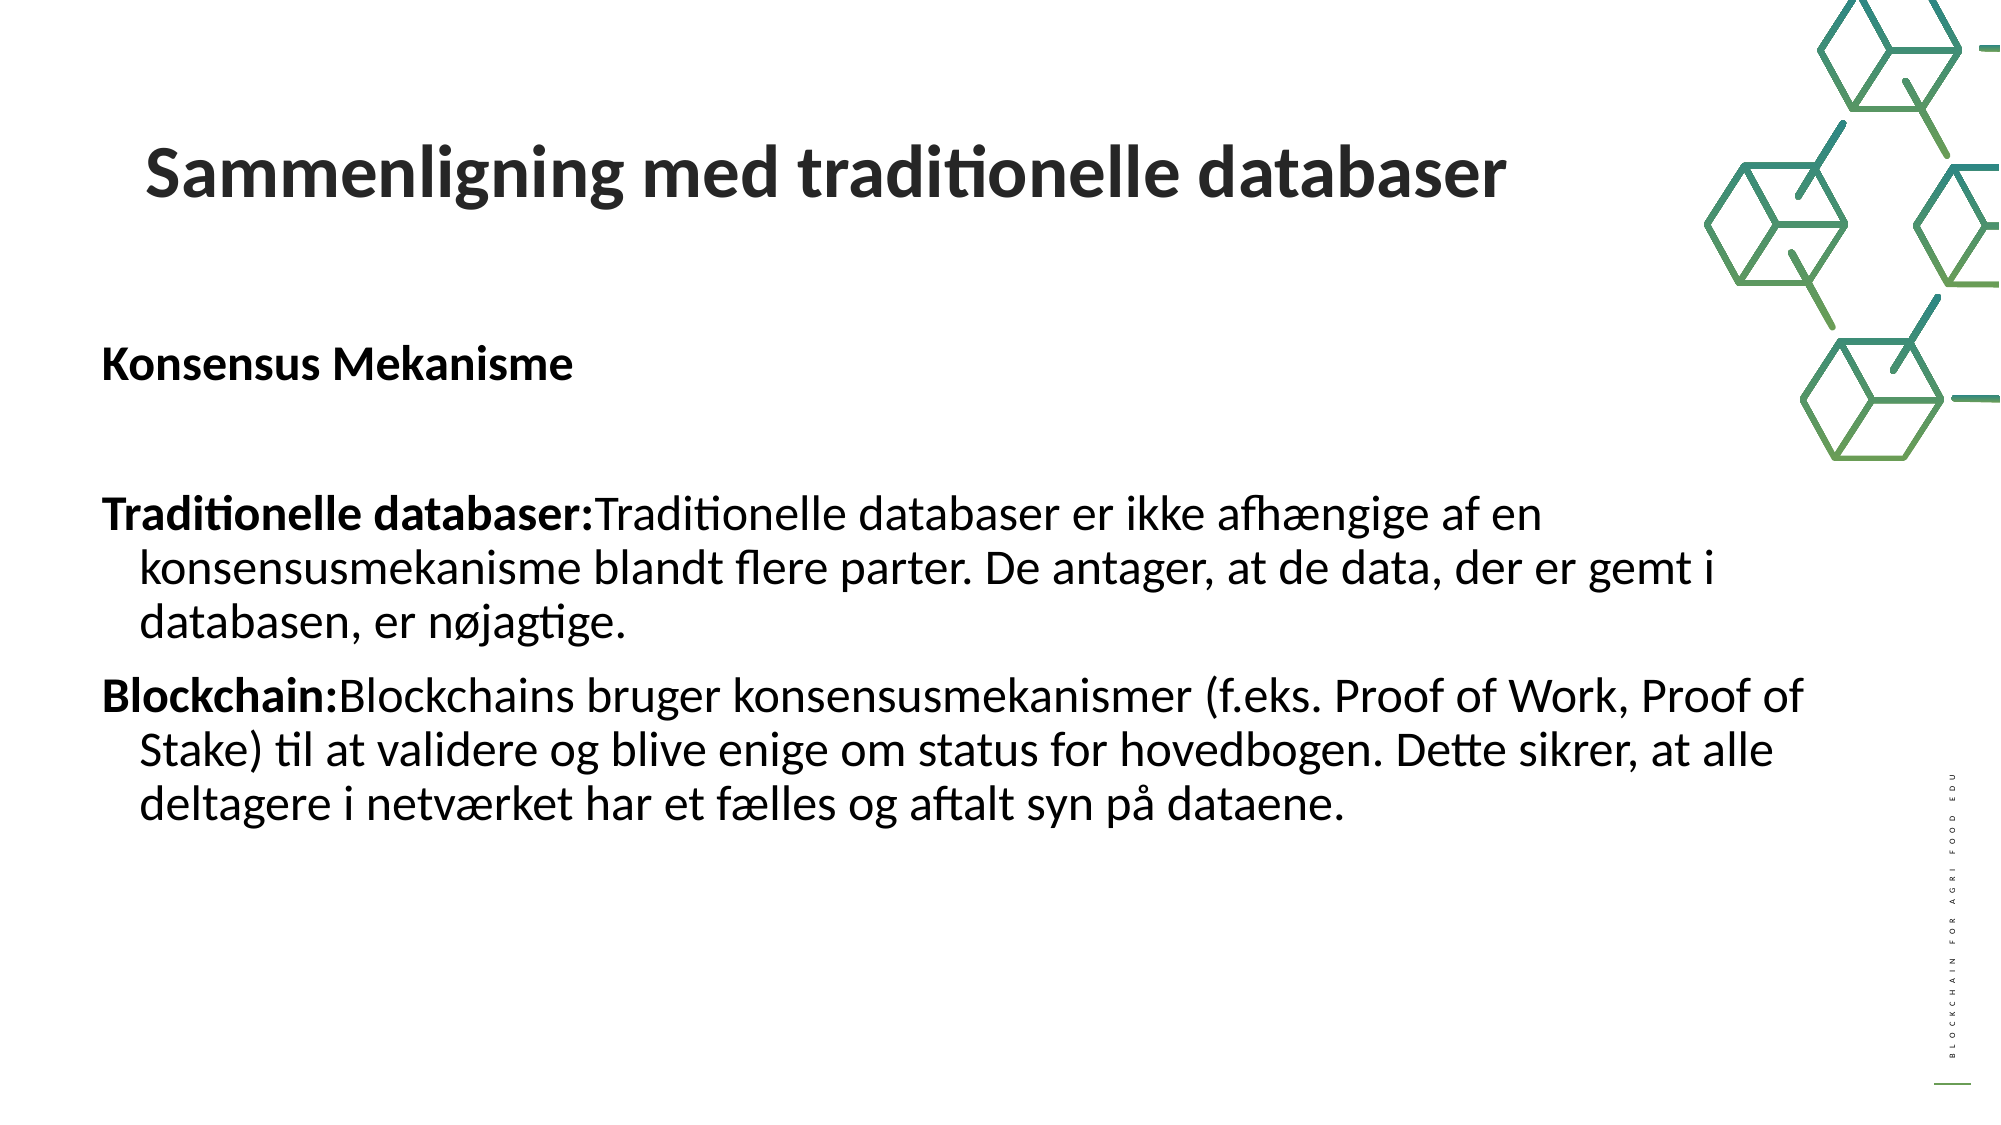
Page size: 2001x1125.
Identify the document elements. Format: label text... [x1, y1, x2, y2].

list Sammenligning med traditionelle databaser [130, 124, 1704, 337]
list Konsensus Mekanisme Traditionelle databaser:Traditionelle databaser er ikke afhængige af en konsensusmekanisme blandt flere parter. De antager, at de data, der er gemt i databasen, er nøjagtige. Blockchain:Blockchains bruger konsensusmekanismer (f.eks. Proof of Work, Proof of Stake) til at validere og blive enige om status for hovedbogen. Dette sikrer, at alle deltagere i netværket har et fælles og aftalt syn på dataene. [86, 329, 1825, 1100]
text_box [1704, 0, 2000, 461]
